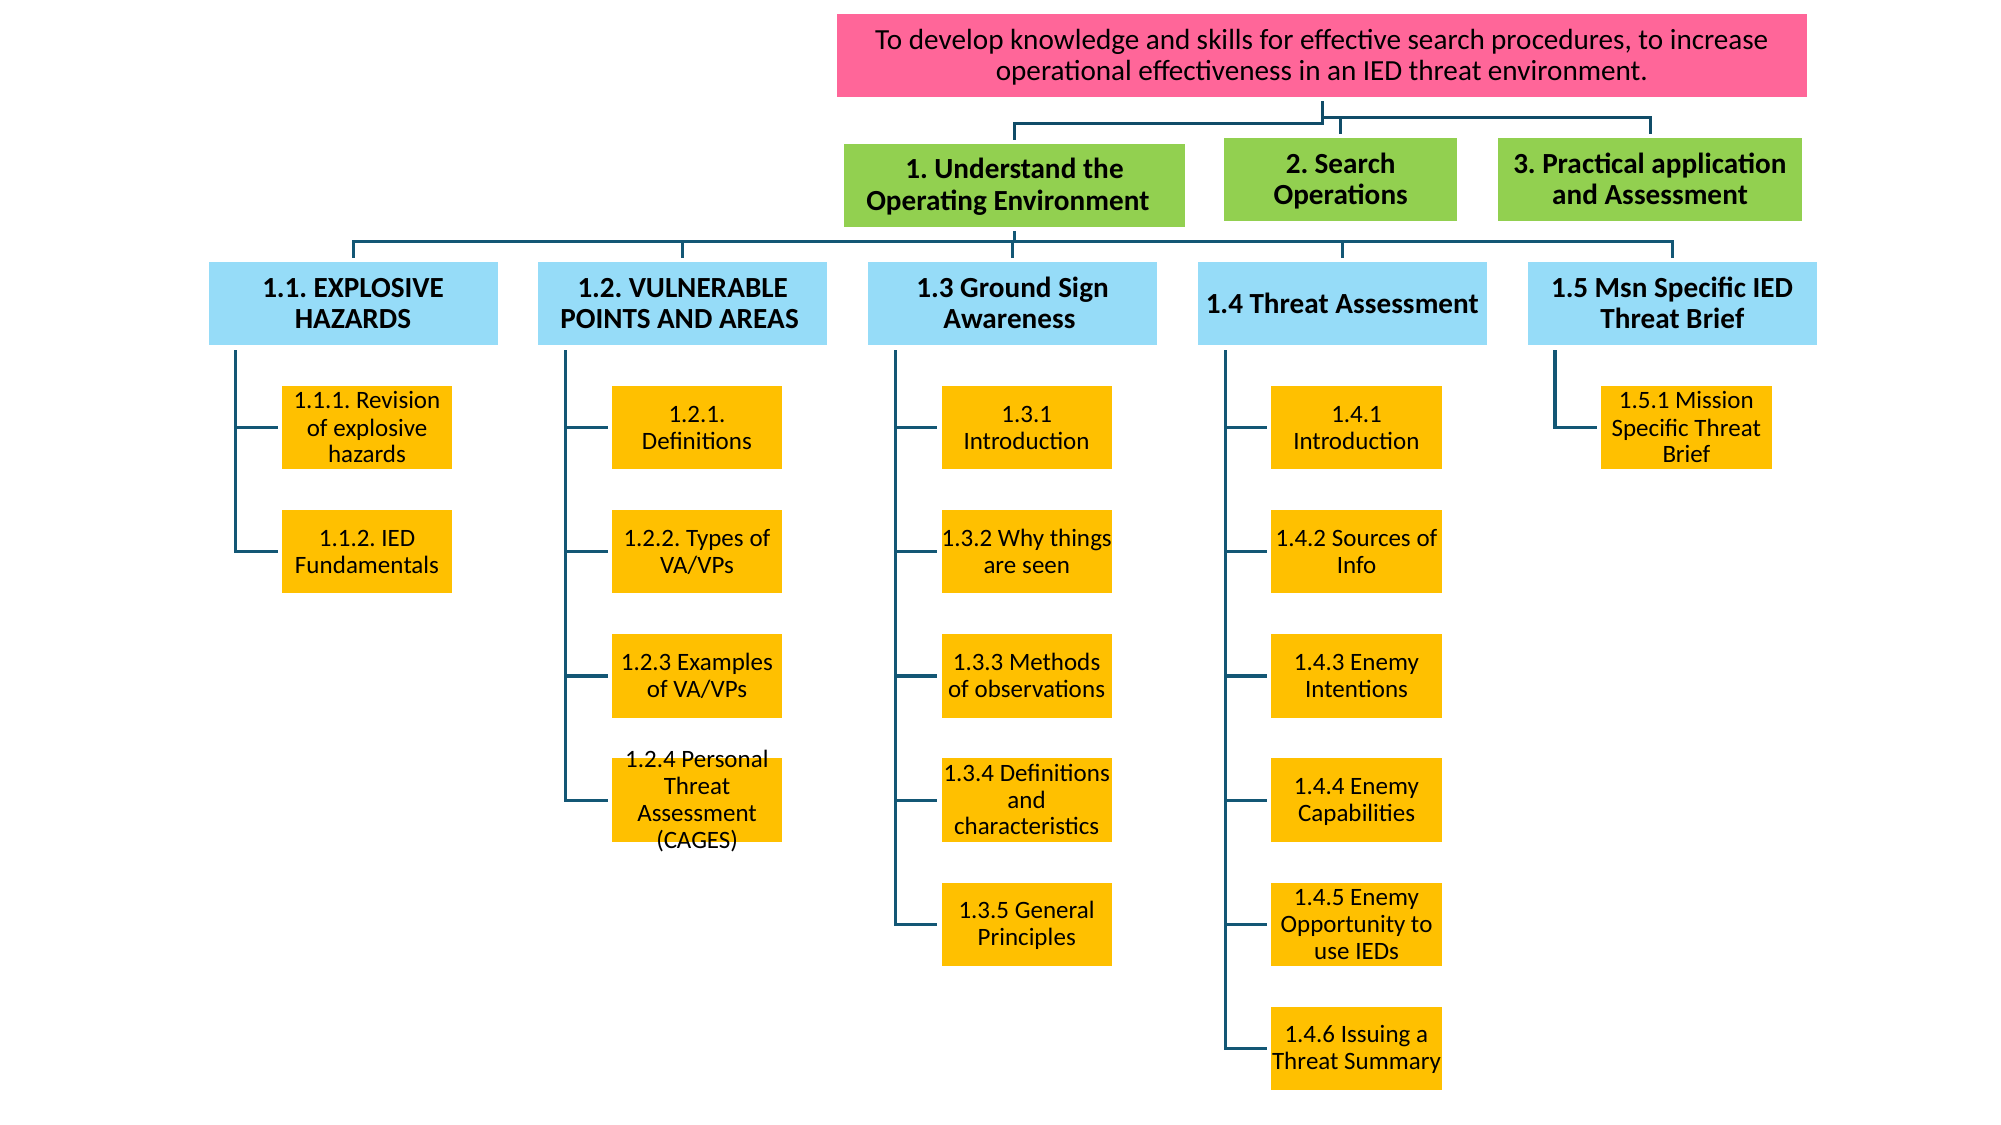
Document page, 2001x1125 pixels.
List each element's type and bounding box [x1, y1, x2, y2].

text_box [24, 11, 2000, 1093]
